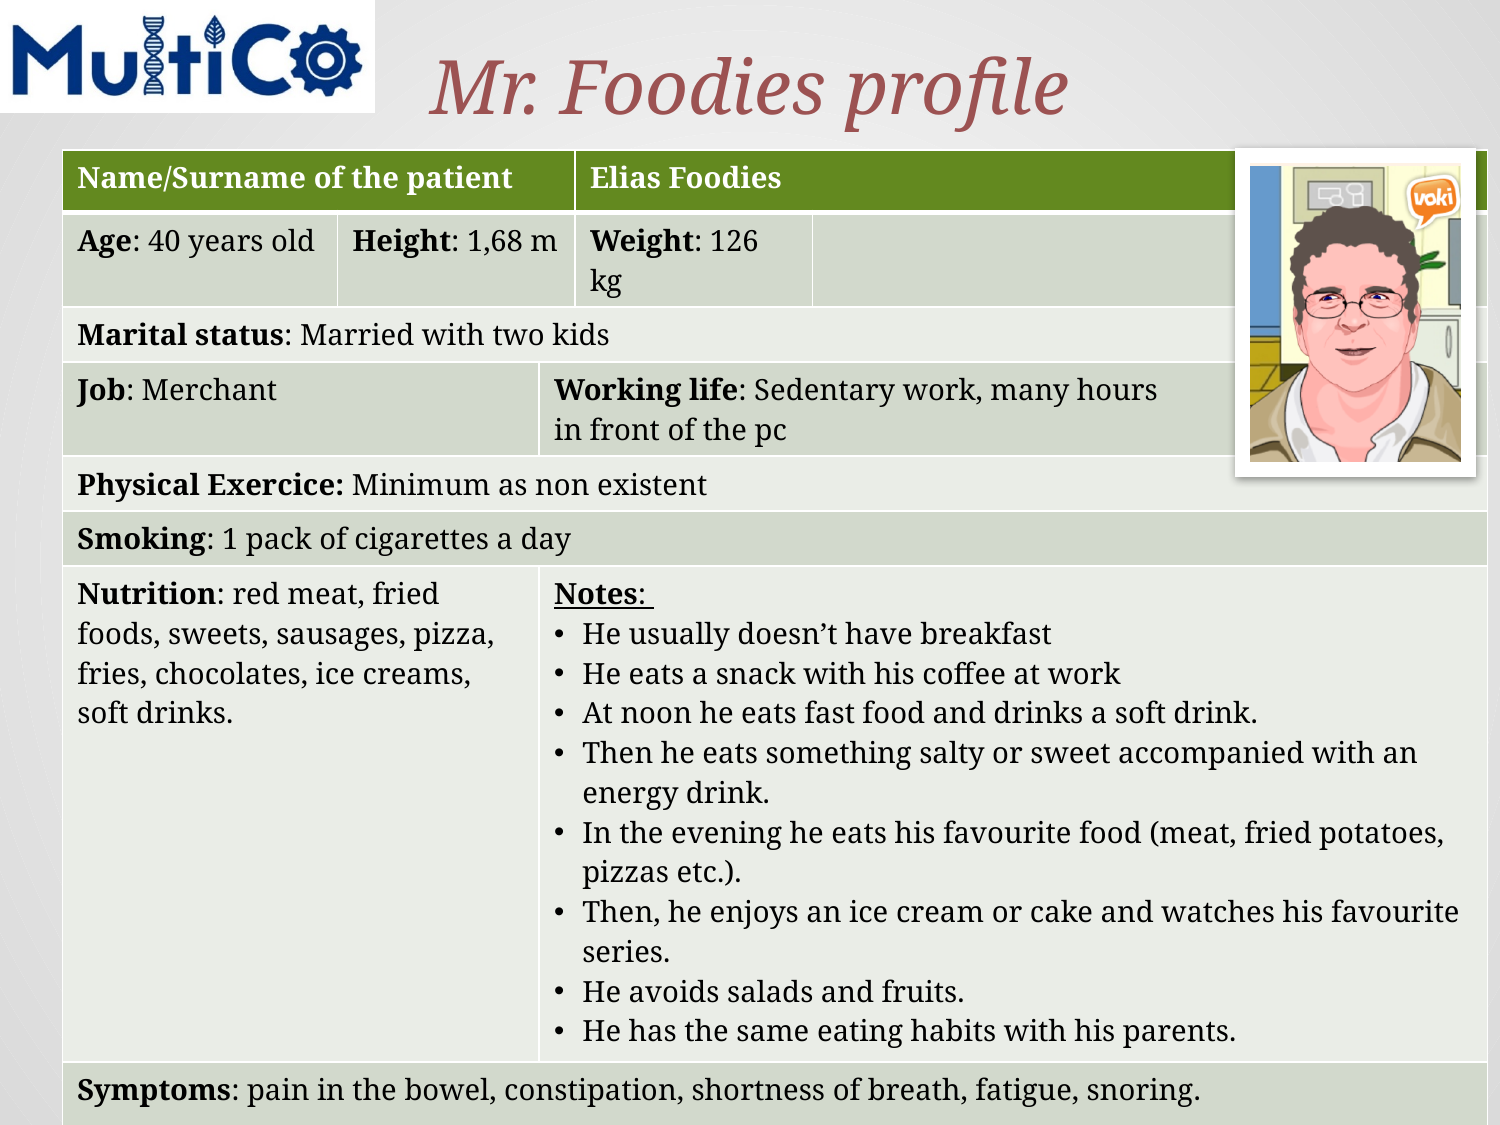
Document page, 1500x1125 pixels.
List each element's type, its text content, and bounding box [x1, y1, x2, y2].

picture [0, 0, 376, 113]
table_cell Height: 1,68 m [338, 215, 574, 306]
table_cell Smoking: 1 pack of cigarettes a day [63, 512, 1487, 565]
table_cell Symptoms: pain in the bowel, constipation, shortness of breath, fatigue, snoring. [63, 1063, 1487, 1125]
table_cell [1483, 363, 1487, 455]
picture [1249, 162, 1462, 463]
table_cell Working life: Sedentary work, many hours in front of the pc [540, 363, 1230, 455]
table_cell [1483, 215, 1487, 306]
table_cell Age: 40 years old [63, 215, 337, 306]
table_cell Weight: 126 kg [576, 215, 812, 306]
table_cell Notes: He usually doesn’t have breakfast He eats a snack with his coffee at work At noon he eats fast food and drinks a soft drink. Then he eats something salty or sweet accompanied with an energy drink. In the evening he eats his favourite food (meat, fried potatoes, pizzas etc.). Then, he enjoys an ice cream or cake and watches his favourite series. He avoids salads and fruits. He has the same eating habits with his parents. [540, 567, 1487, 1061]
table_header Elias Foodies [1482, 151, 1487, 210]
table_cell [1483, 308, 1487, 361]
table_cell [813, 215, 1230, 306]
table_cell Marital status: Married with two kids [63, 308, 1230, 361]
table_header Name/Surname of the patient [63, 151, 574, 210]
table_header Elias Foodies [576, 151, 1231, 210]
table_cell Nutrition: red meat, fried foods, sweets, sausages, pizza, fries, chocolates, ice creams, soft drinks. [63, 567, 538, 1061]
table_cell Physical Exercice: Minimum as non existent [63, 457, 1487, 510]
table_cell Job: Merchant [63, 363, 538, 455]
title Mr. Foodies profile [75, 0, 1425, 138]
